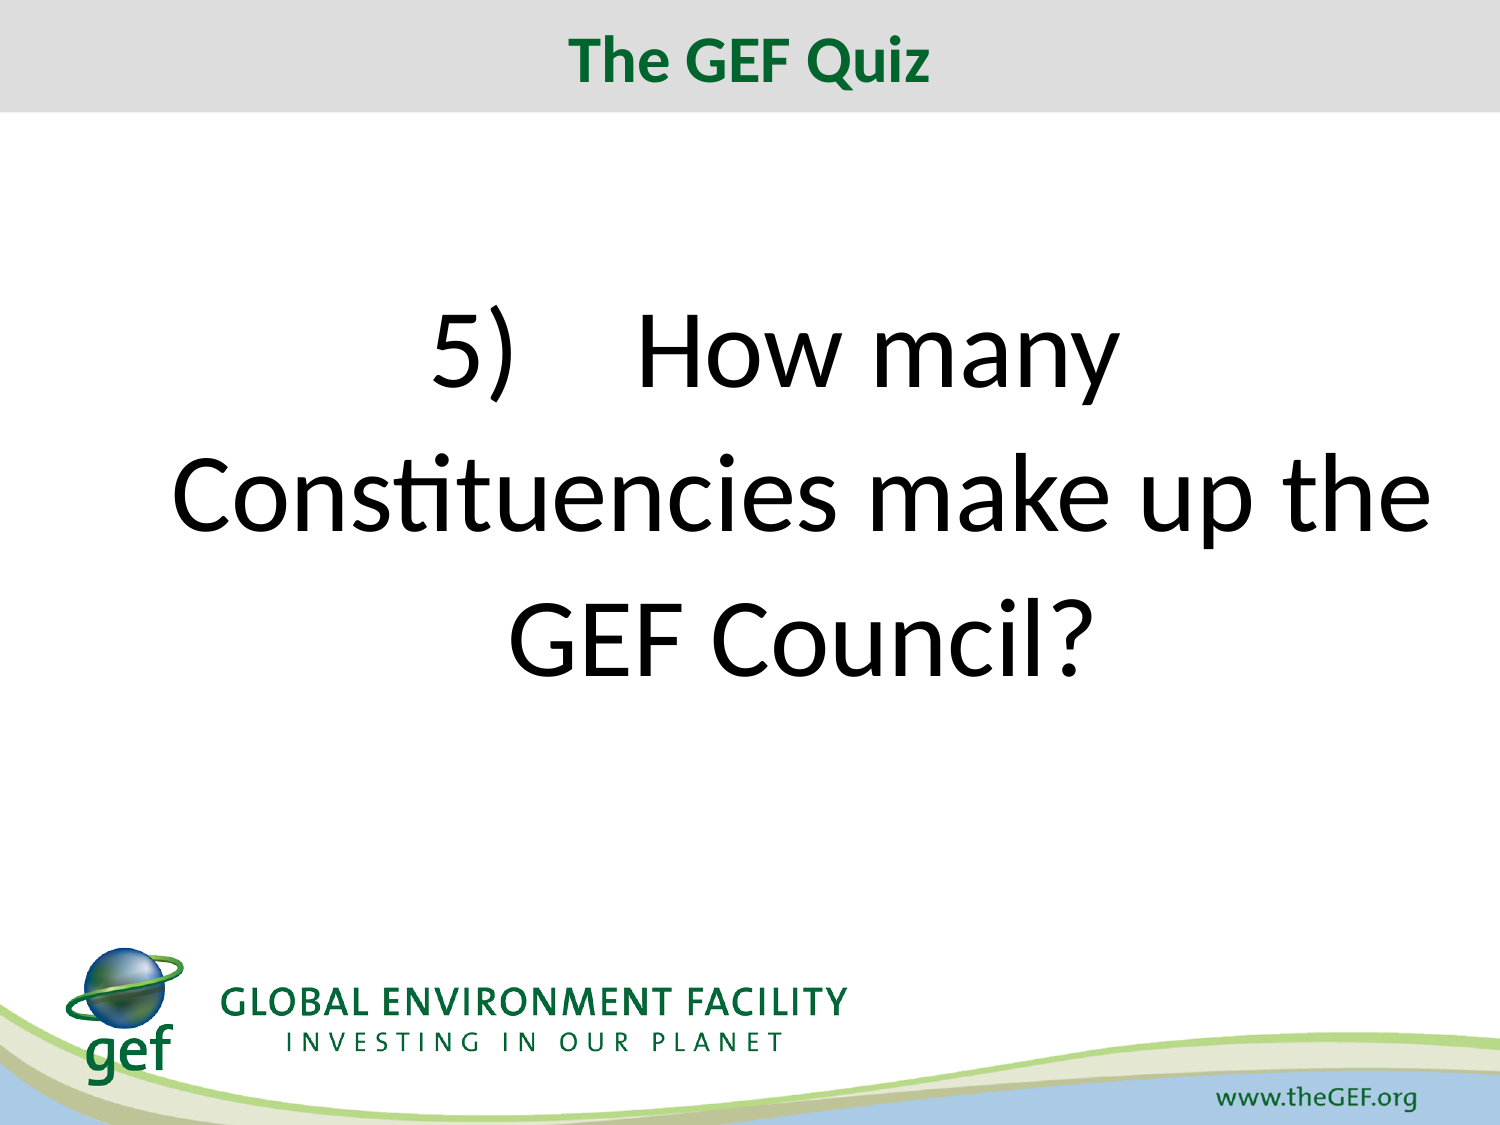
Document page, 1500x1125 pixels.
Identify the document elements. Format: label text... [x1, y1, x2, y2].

text_box The GEF Quiz [0, 0, 1500, 113]
title 5) How many Constituencies make up the GEF Council? [100, 148, 1451, 906]
picture [0, 920, 1500, 1125]
